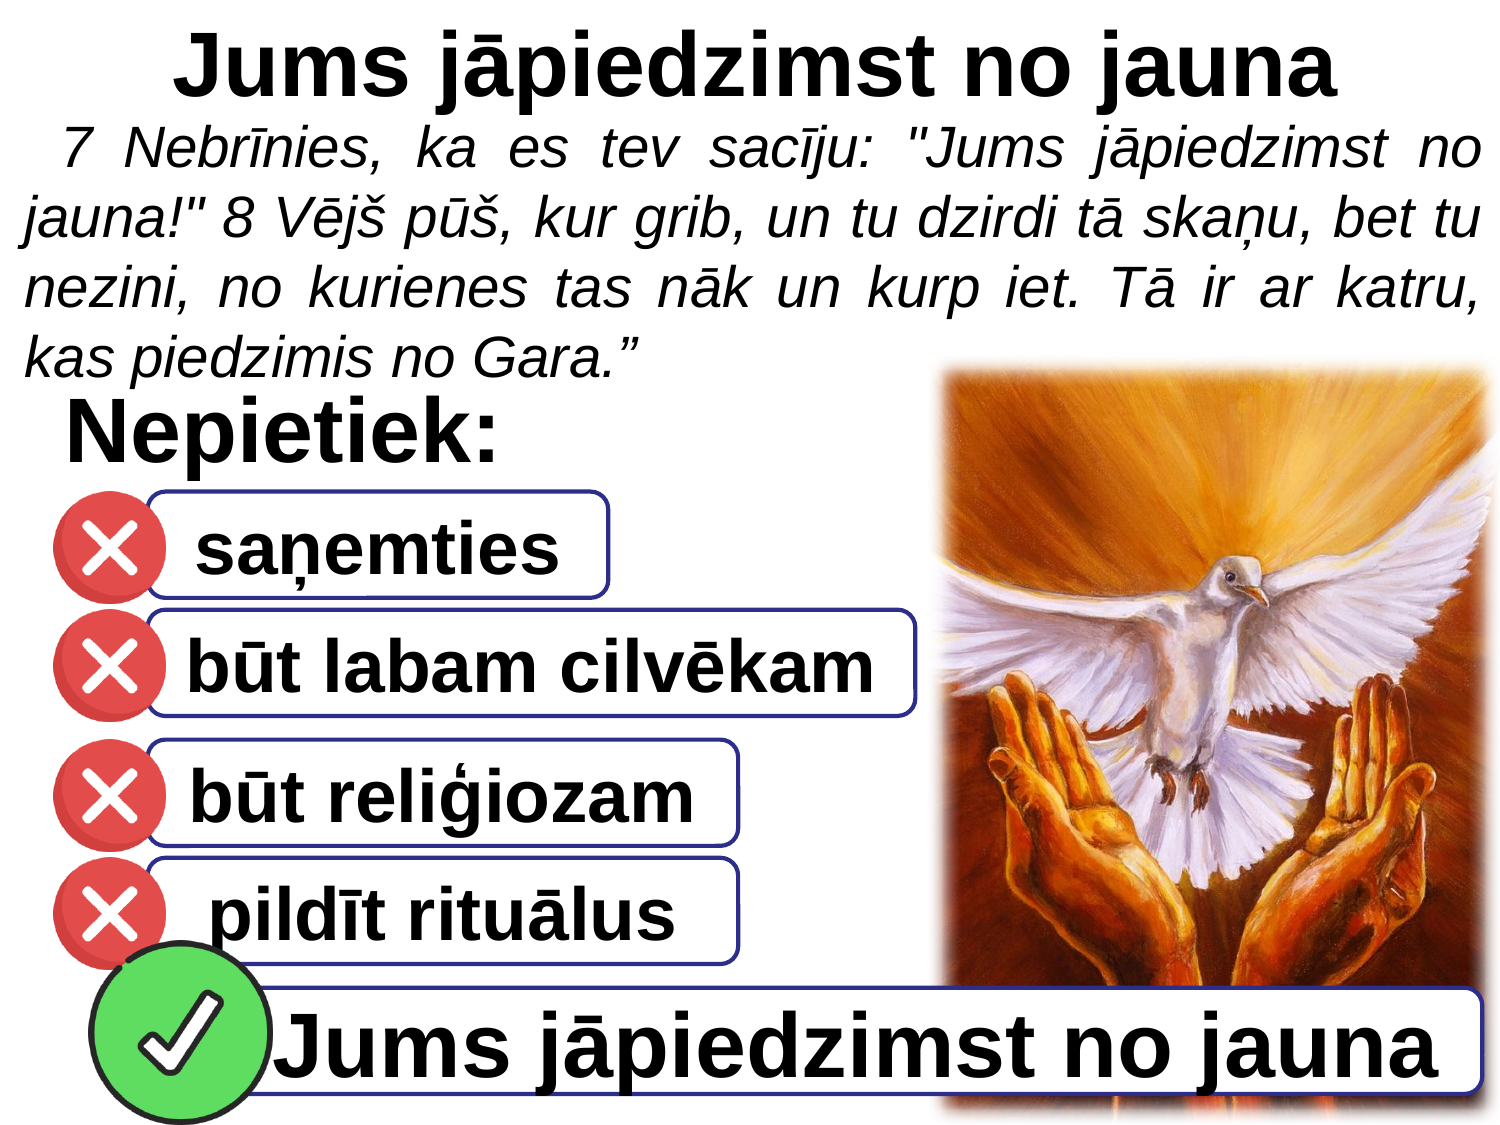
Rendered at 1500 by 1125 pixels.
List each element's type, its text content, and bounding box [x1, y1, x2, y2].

list 7 Nebrīnies, ka es tev sacīju: "Jums jāpiedzimst no jauna!" 8 Vējš pūš, kur grib, un tu dzirdi tā skaņu, bet tu nezini, no kurienes tas nāk un kurp iet. Tā ir ar katru, kas piedzimis no Gara.” [0, 101, 1500, 464]
text_box Jums jāpiedzimst no jauna [5, 0, 1500, 148]
text_box Nepietiek: [0, 338, 680, 515]
text_box būt labam cilvēkam [168, 607, 918, 719]
picture [52, 491, 166, 604]
text_box pildīt rituālus [168, 855, 741, 967]
text_box Jums jāpiedzimst no jauna [279, 985, 921, 1097]
picture [926, 354, 1500, 1125]
picture [52, 857, 274, 1125]
text_box saņemties [161, 489, 611, 600]
text_box būt reliģiozam [161, 737, 741, 849]
picture [52, 739, 166, 853]
picture [52, 609, 166, 723]
